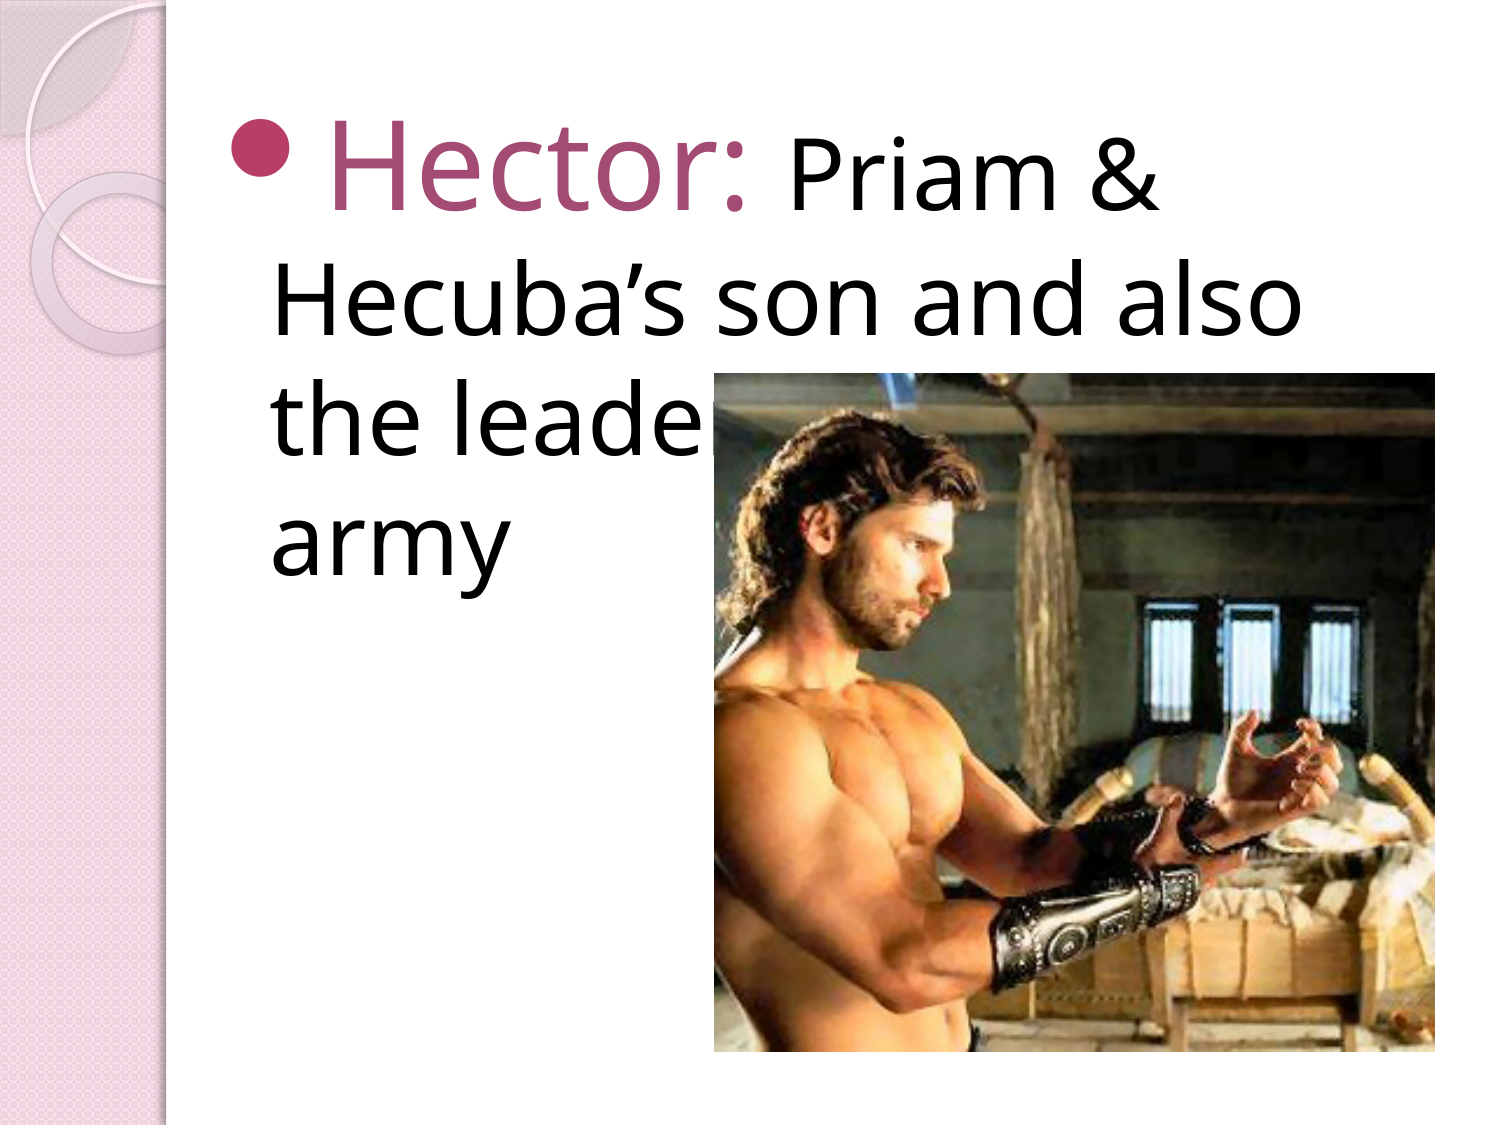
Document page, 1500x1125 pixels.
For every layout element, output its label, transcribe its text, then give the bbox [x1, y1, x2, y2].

picture [714, 373, 1435, 1052]
list Hector: Priam & Hecuba’s son and also the leader of the Trojan army [194, 78, 1466, 1025]
